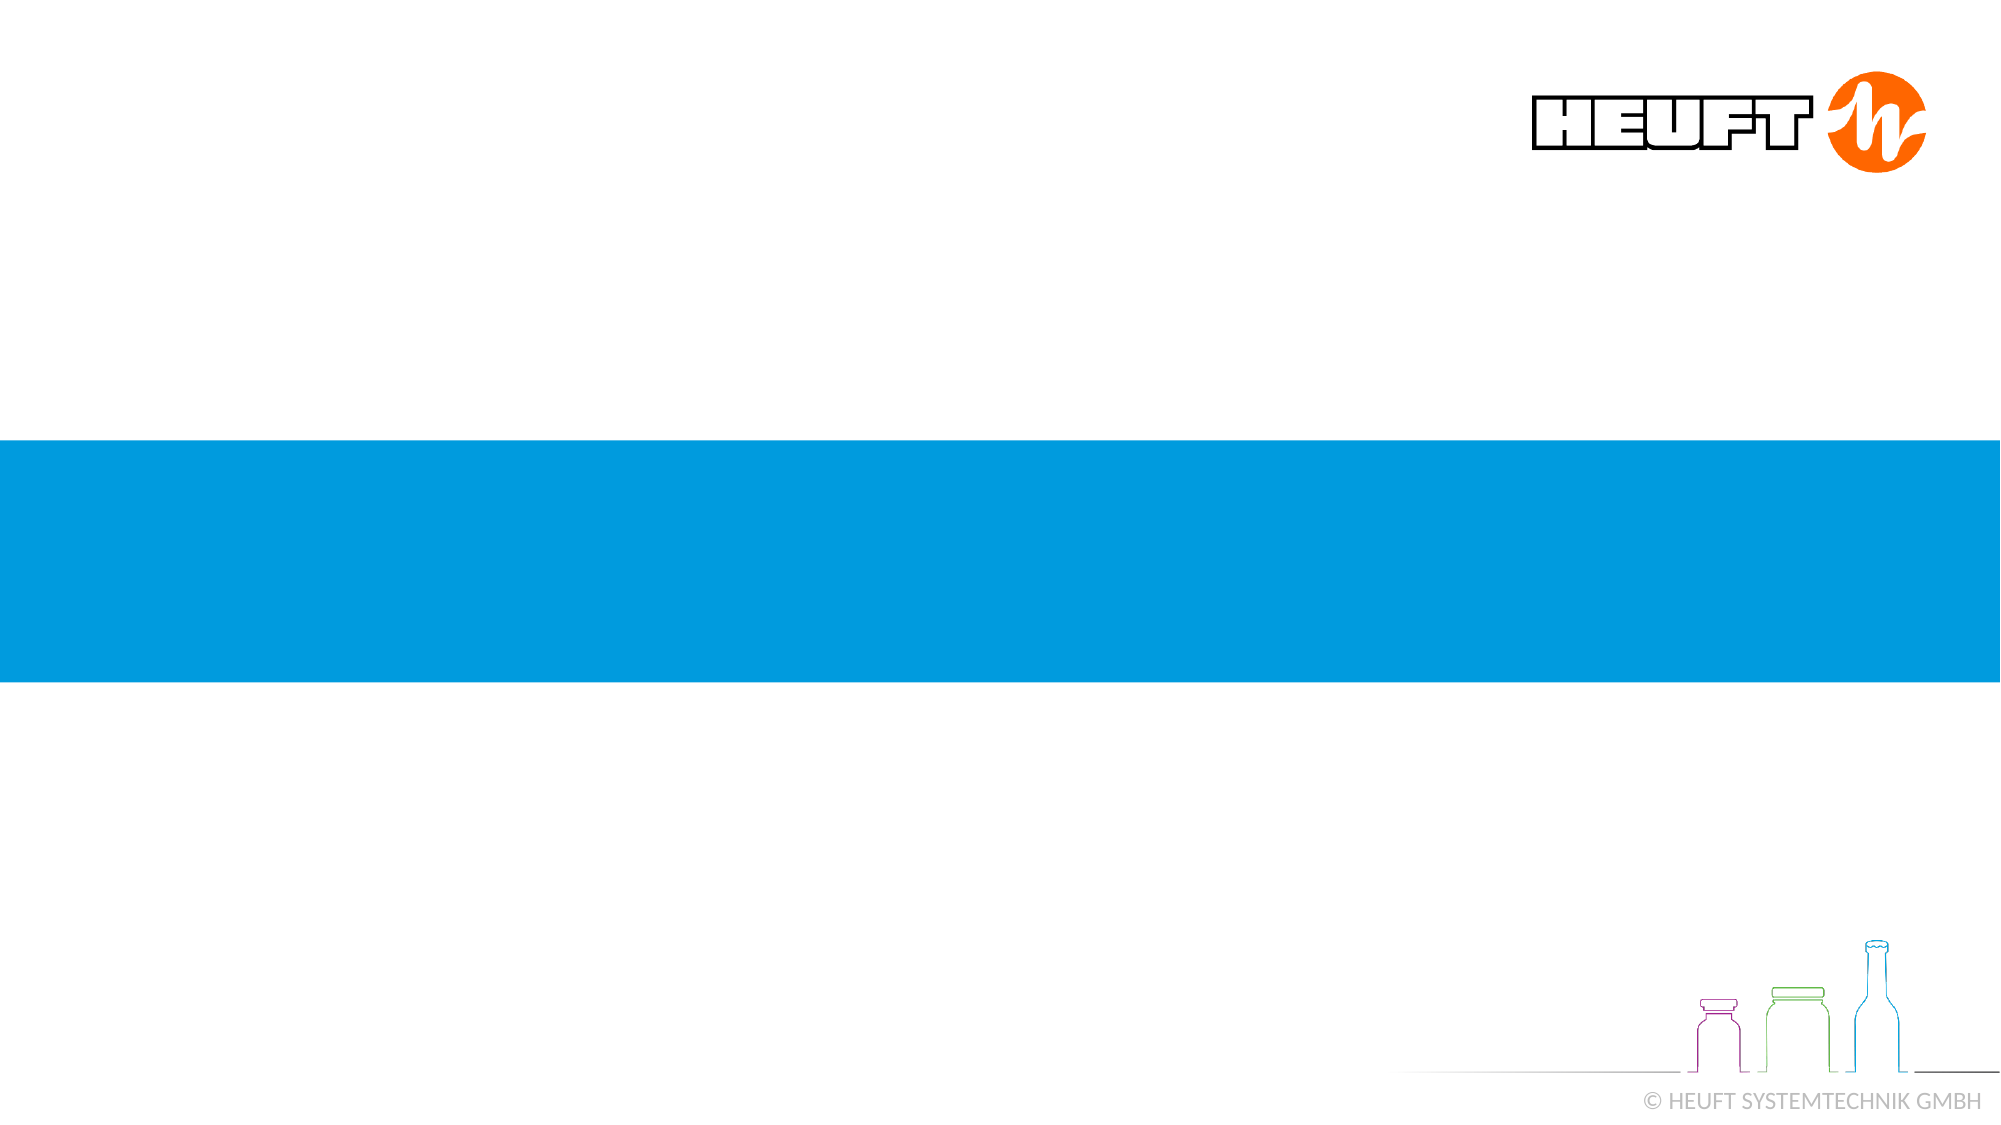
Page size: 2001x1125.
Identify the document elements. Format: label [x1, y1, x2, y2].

picture [1047, 924, 2000, 1091]
picture [1532, 71, 1927, 173]
